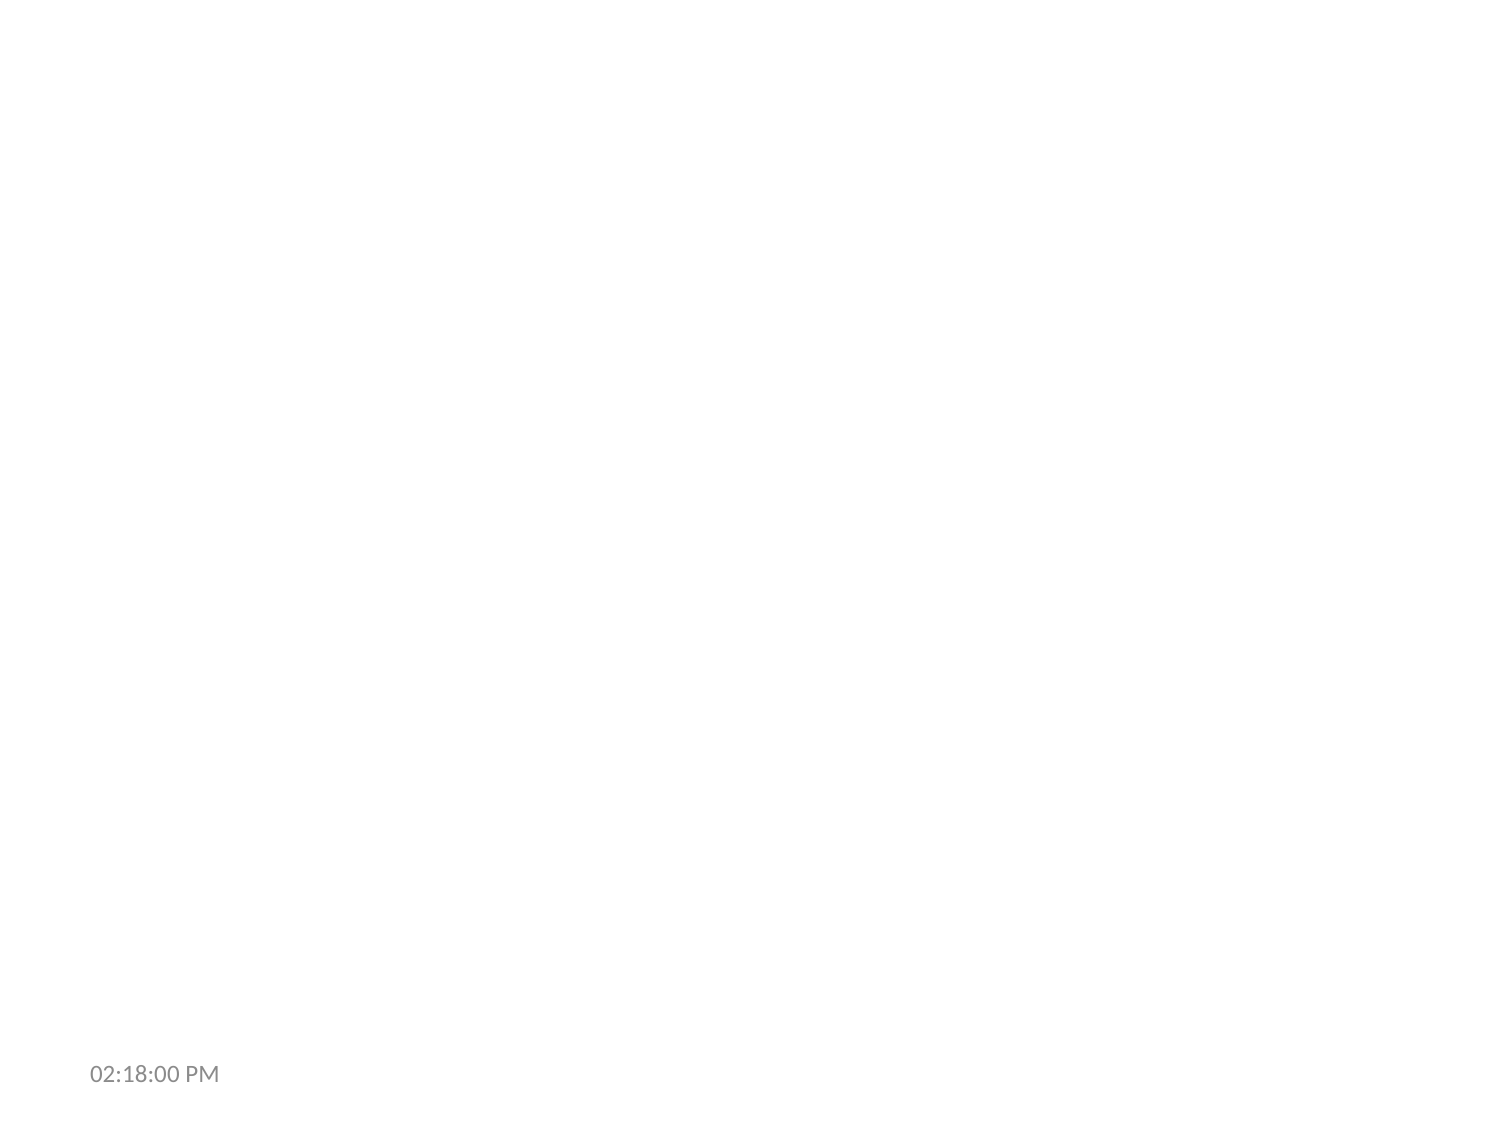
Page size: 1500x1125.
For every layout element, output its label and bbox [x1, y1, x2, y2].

slide_number [75, 1042, 425, 1103]
